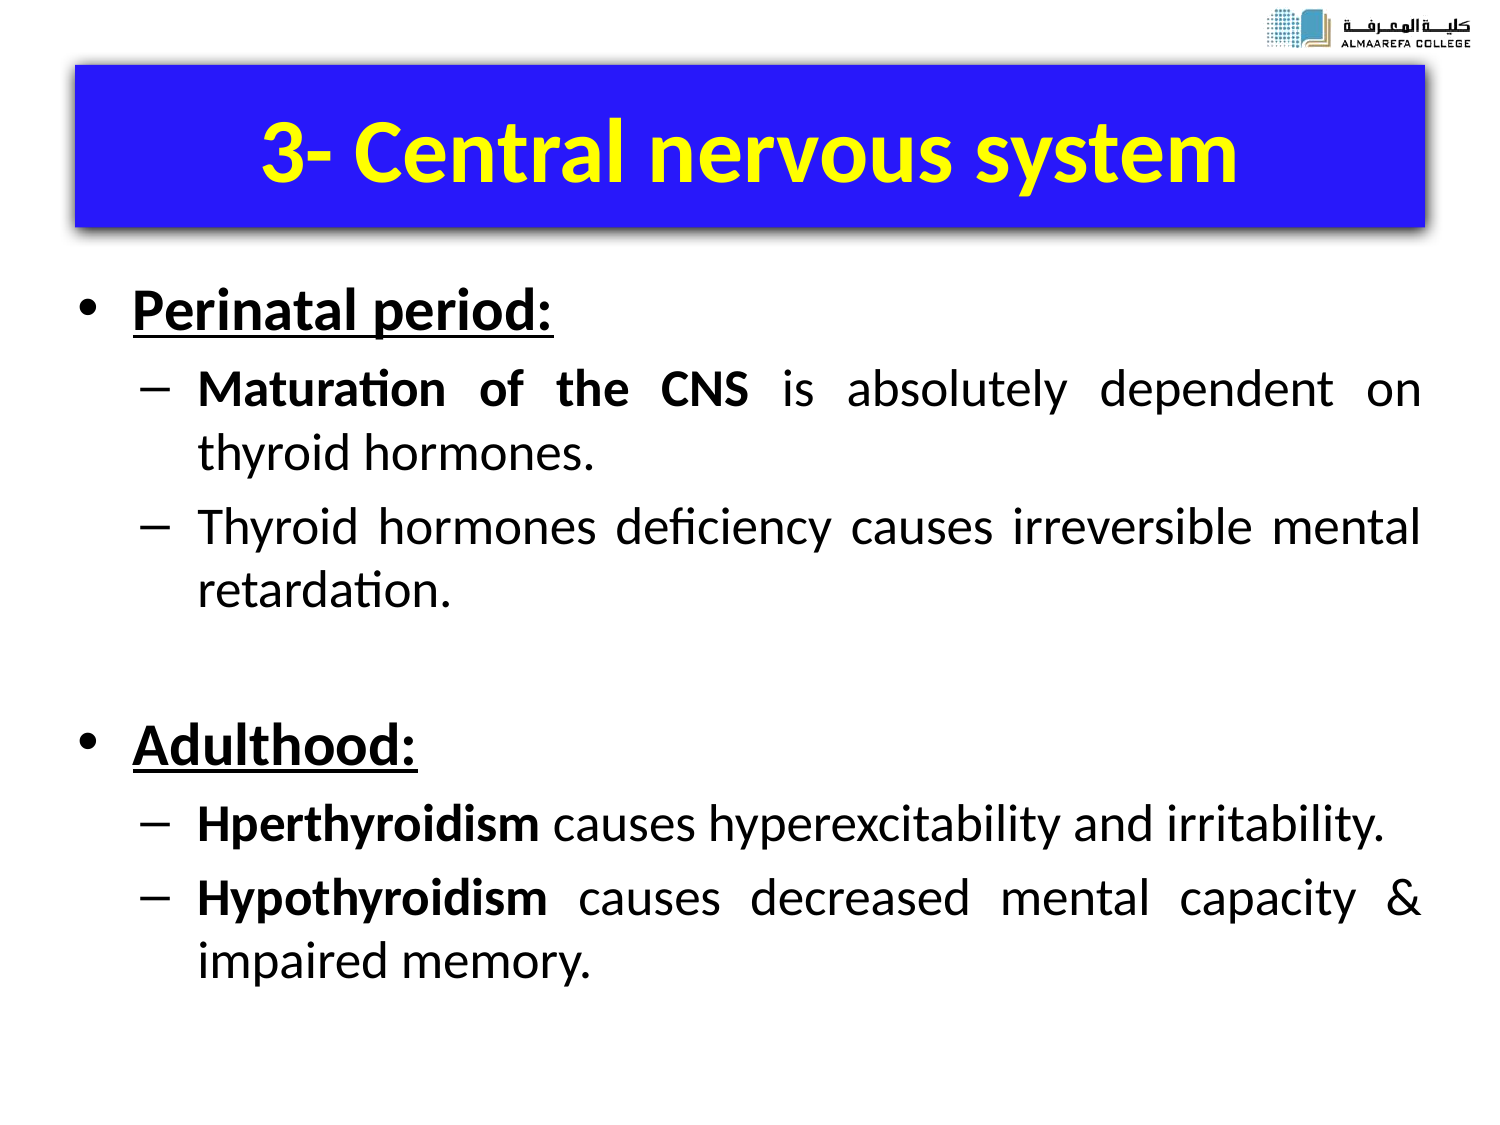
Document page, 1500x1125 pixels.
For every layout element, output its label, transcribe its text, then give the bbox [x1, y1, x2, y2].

list Perinatal period: Maturation of the CNS is absolutely dependent on thyroid hormones. Thyroid hormones deficiency causes irreversible mental retardation. Adulthood: Hperthyroidism causes hyperexcitability and irritability. Hypothyroidism causes decreased mental capacity & impaired memory. [62, 262, 1438, 1005]
picture [1262, 0, 1475, 65]
title 3- Central nervous system [75, 64, 1425, 228]
